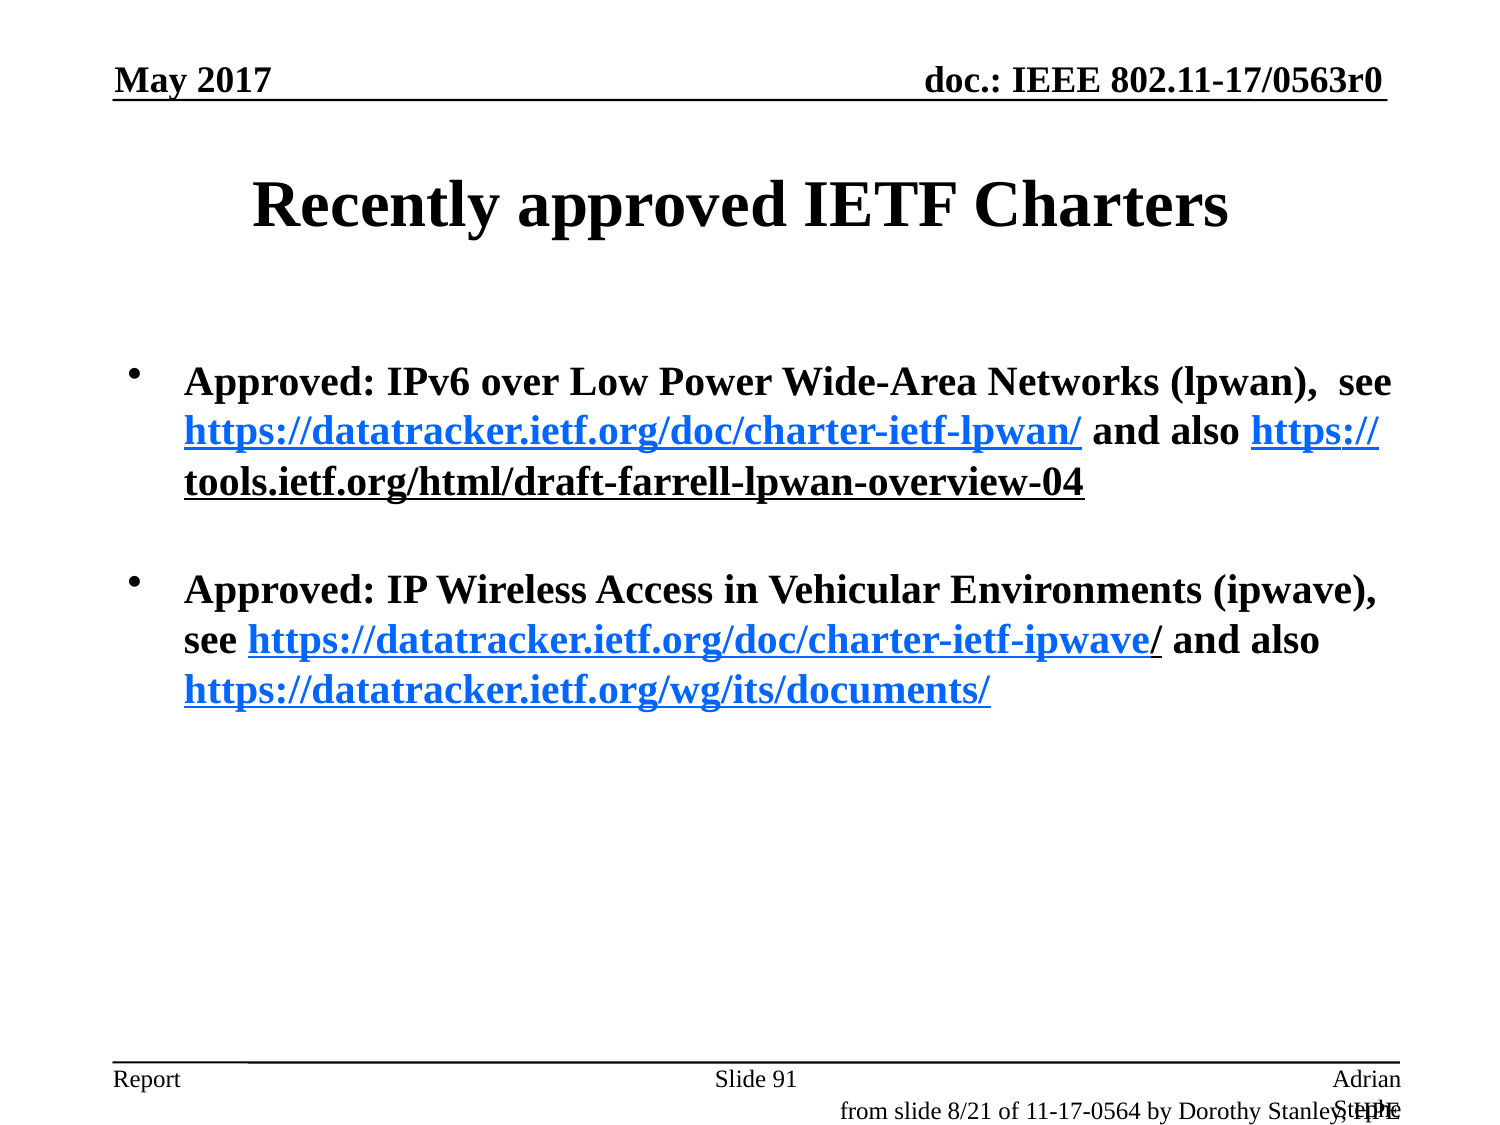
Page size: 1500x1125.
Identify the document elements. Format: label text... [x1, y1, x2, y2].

text_box from slide 8/21 of 11-17-0564 by Dorothy Stanley, HPE [343, 1087, 1417, 1125]
title Recently approved IETF Charters [112, 112, 1388, 287]
list Approved: IPv6 over Low Power Wide-Area Networks (lpwan), see https://datatracker.ietf.org/doc/charter-ietf-lpwan/ and also https://tools.ietf.org/html/draft-farrell-lpwan-overview-04 Approved: IP Wireless Access in Vehicular Environments (ipwave), see https://datatracker.ietf.org/doc/charter-ietf-ipwave/ and also https://datatracker.ietf.org/wg/its/documents/ [112, 287, 1450, 1050]
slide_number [114, 54, 374, 101]
slide_number Slide 91 [711, 1061, 801, 1087]
footer Adrian Stephens, Intel Corporation [1324, 1061, 1402, 1087]
